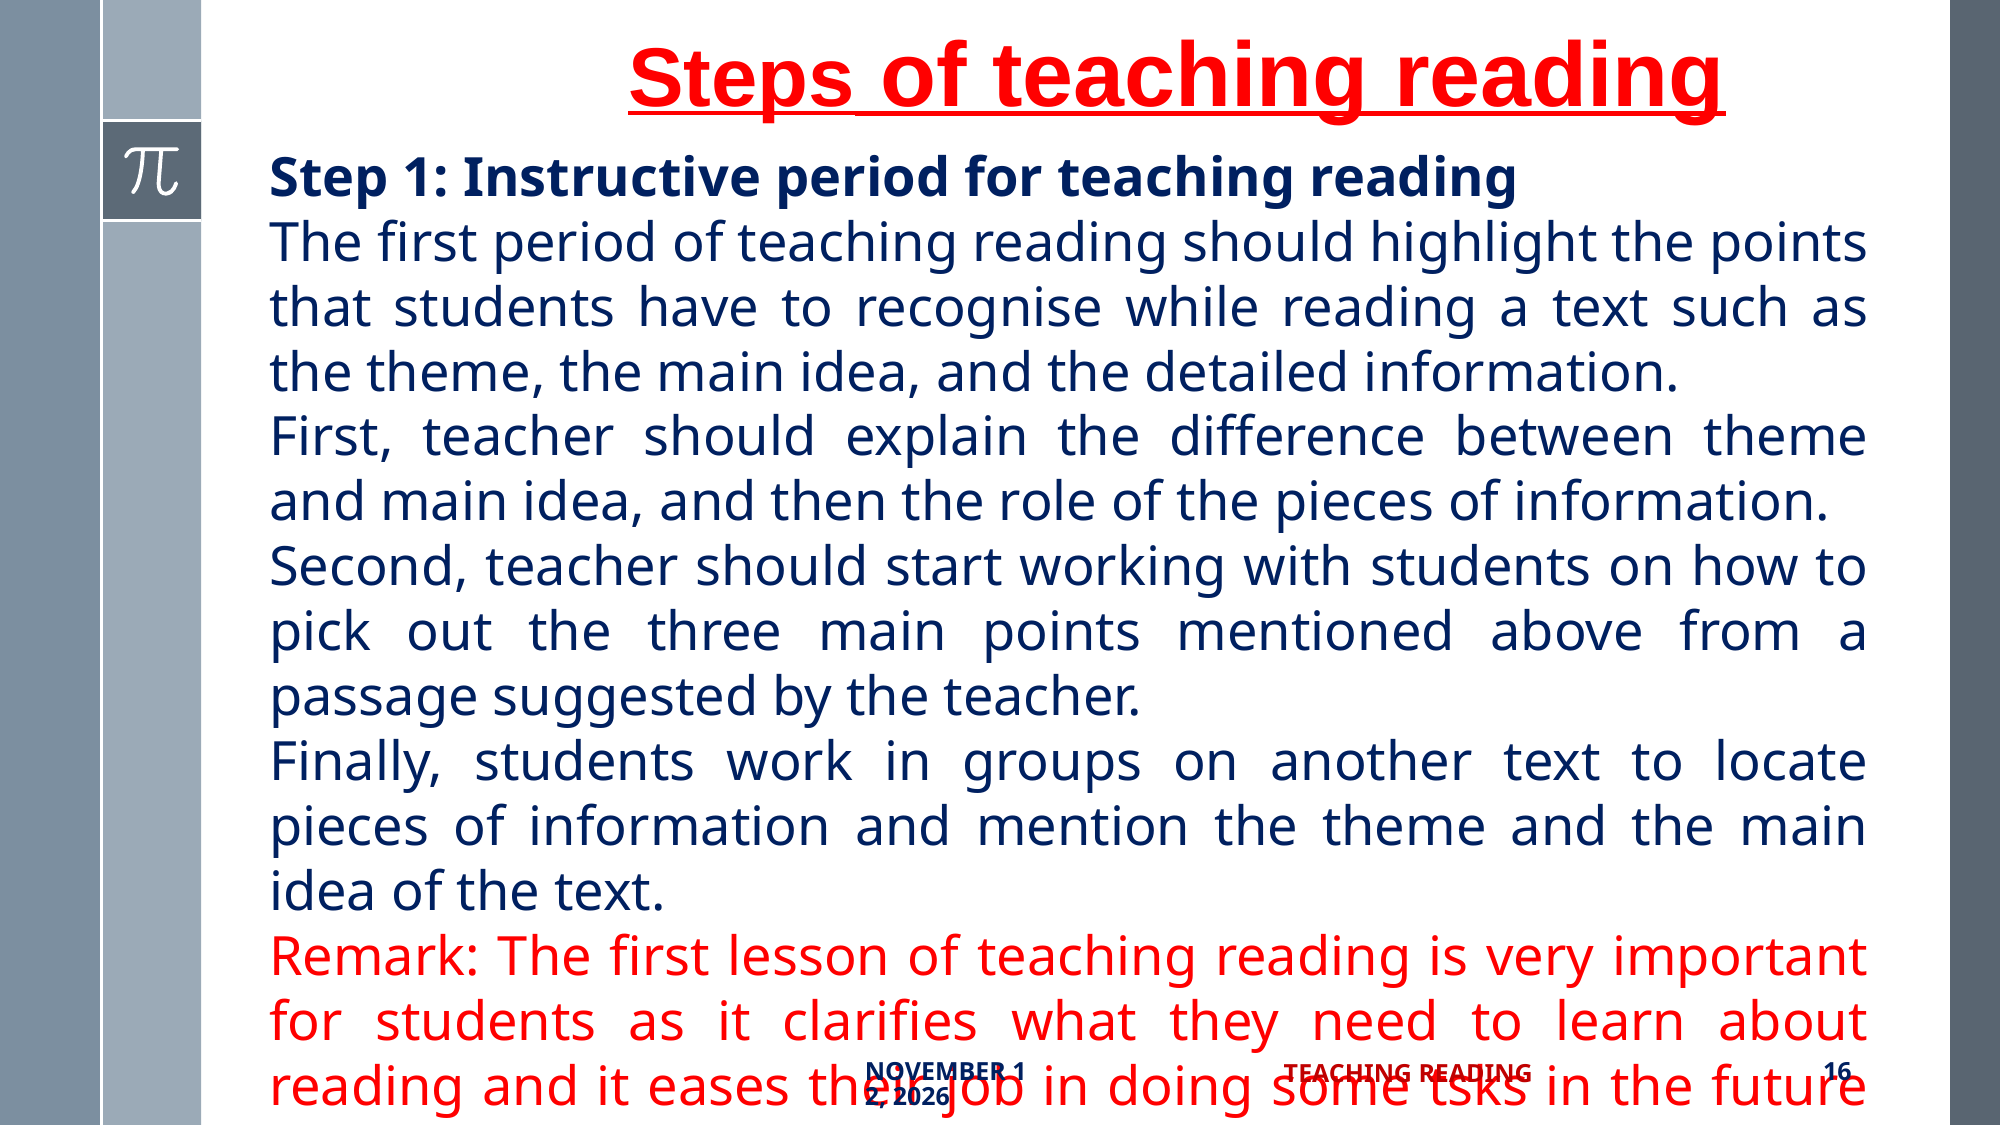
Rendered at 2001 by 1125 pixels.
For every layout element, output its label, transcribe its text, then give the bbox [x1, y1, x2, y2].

slide_number 16 [1766, 1042, 1867, 1103]
footer Teaching Reading [1082, 1042, 1735, 1103]
text_box Step 1: Instructive period for teaching reading The first period of teaching reading should highlight the points that students have to recognise while reading a text such as the theme, the main idea, and the detailed information. First, teacher should explain the difference between theme and main idea, and then the role of the pieces of information. Second, teacher should start working with students on how to pick out the three main points mentioned above from a passage suggested by the teacher. Finally, students work in groups on another text to locate pieces of information and mention the theme and the main idea of the text. Remark: The first lesson of teaching reading is very important for students as it clarifies what they need to learn about reading and it eases their job in doing some tsks in the future reading lessons. [254, 134, 1885, 1125]
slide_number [849, 1042, 1050, 1103]
title Steps of teaching reading [419, 0, 1935, 134]
